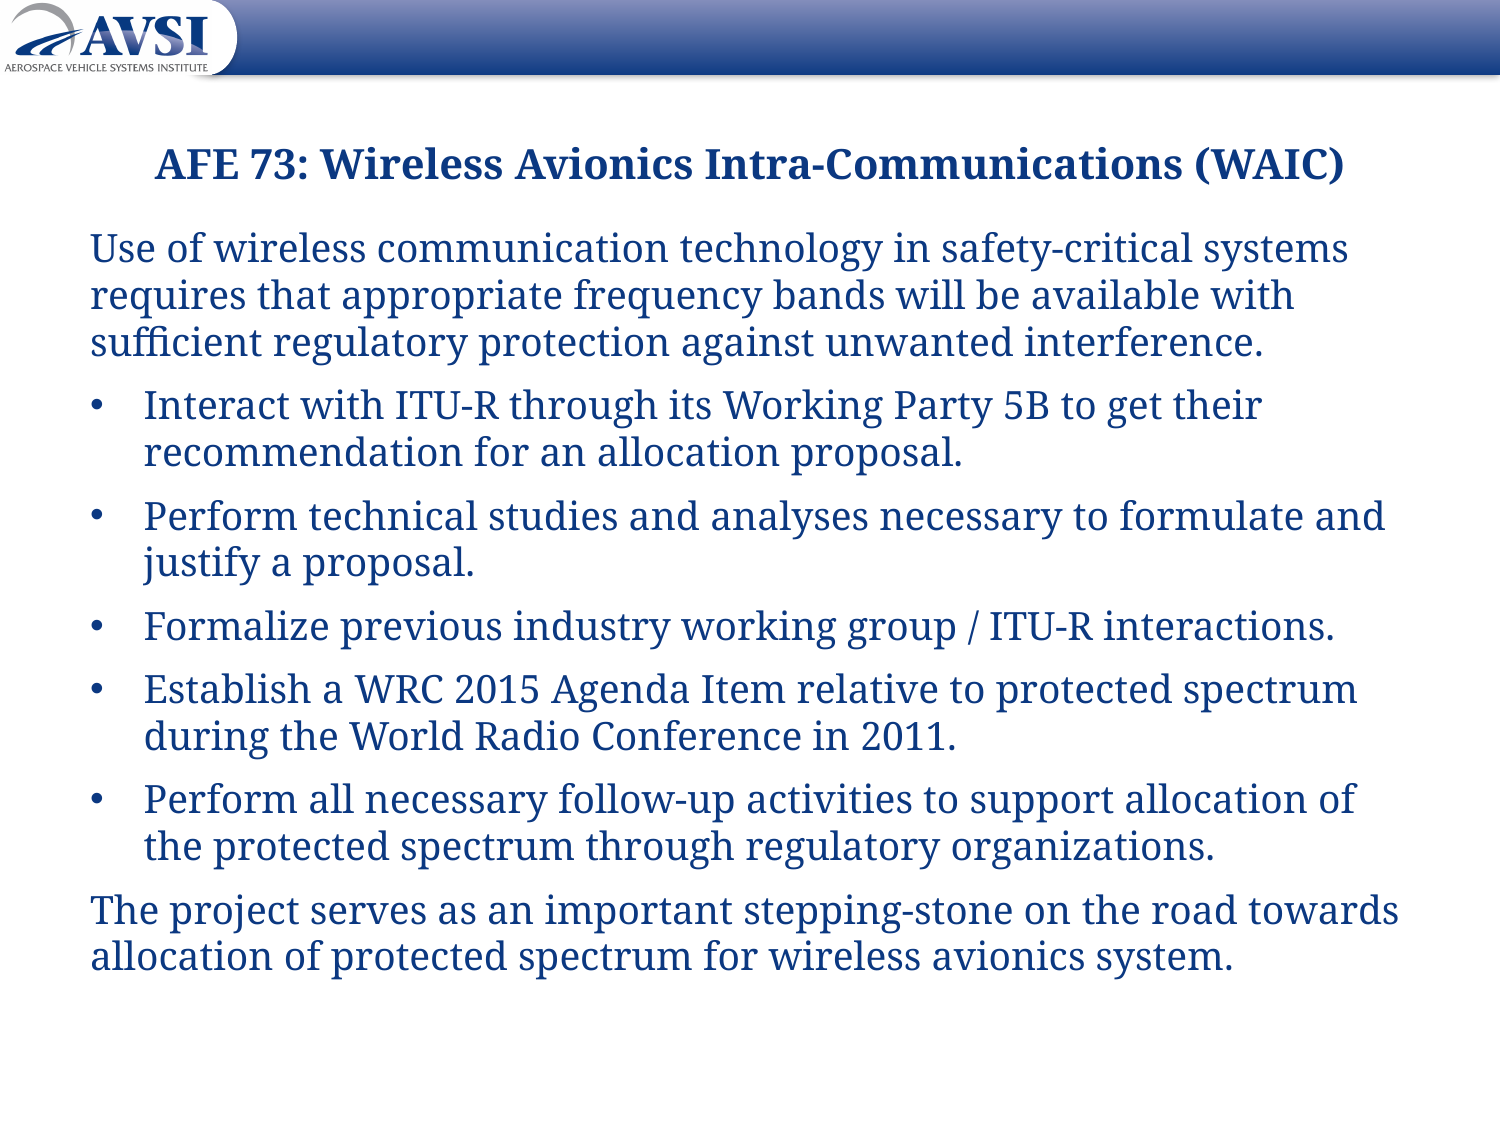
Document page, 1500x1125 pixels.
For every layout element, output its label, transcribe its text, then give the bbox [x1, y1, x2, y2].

picture [0, 0, 212, 75]
list Use of wireless communication technology in safety-critical systems requires that appropriate frequency bands will be available with sufficient regulatory protection against unwanted interference. Interact with ITU-R through its Working Party 5B to get their recommendation for an allocation proposal. Perform technical studies and analyses necessary to formulate and justify a proposal. Formalize previous industry working group / ITU-R interactions. Establish a WRC 2015 Agenda Item relative to protected spectrum during the World Radio Conference in 2011. Perform all necessary follow-up activities to support allocation of the protected spectrum through regulatory organizations. The project serves as an important stepping-stone on the road towards allocation of protected spectrum for wireless avionics system. [75, 216, 1425, 1042]
title AFE 73: Wireless Avionics Intra-Communications (WAIC) [0, 90, 1500, 236]
